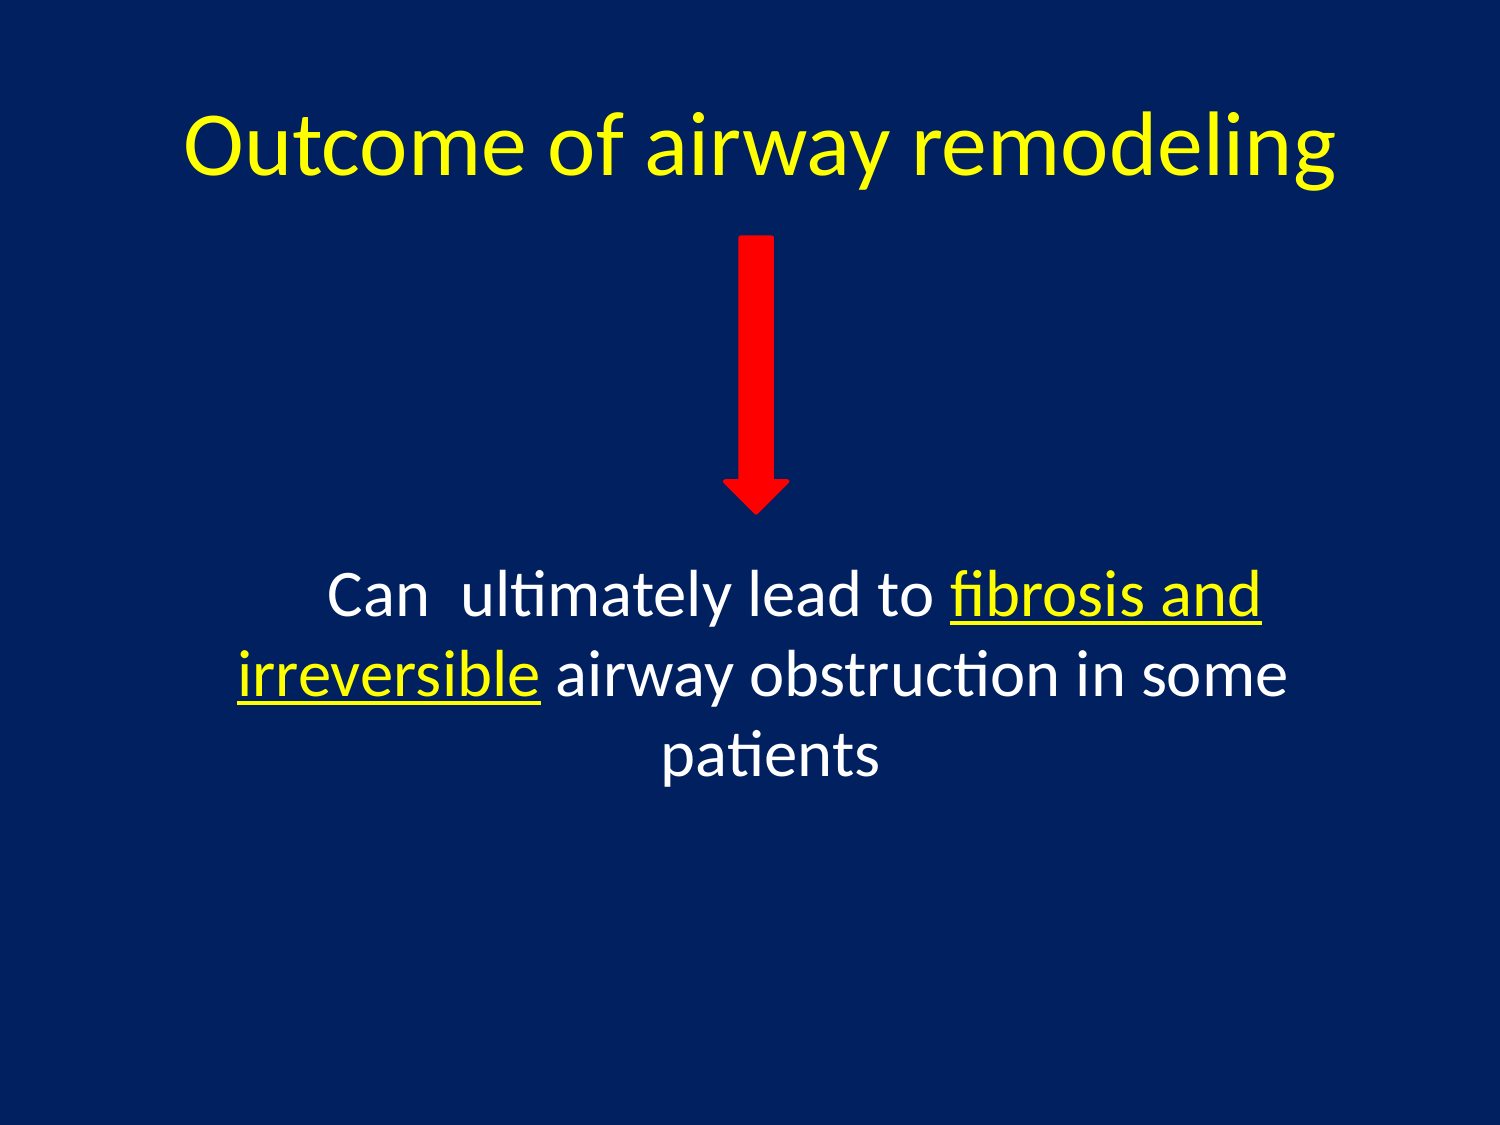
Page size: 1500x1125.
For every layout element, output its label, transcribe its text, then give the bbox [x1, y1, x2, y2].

list Can ultimately lead to fibrosis and irreversible airway obstruction in some patients [75, 262, 1425, 1005]
title Outcome of airway remodeling [75, 45, 1425, 233]
text_box [723, 235, 790, 515]
